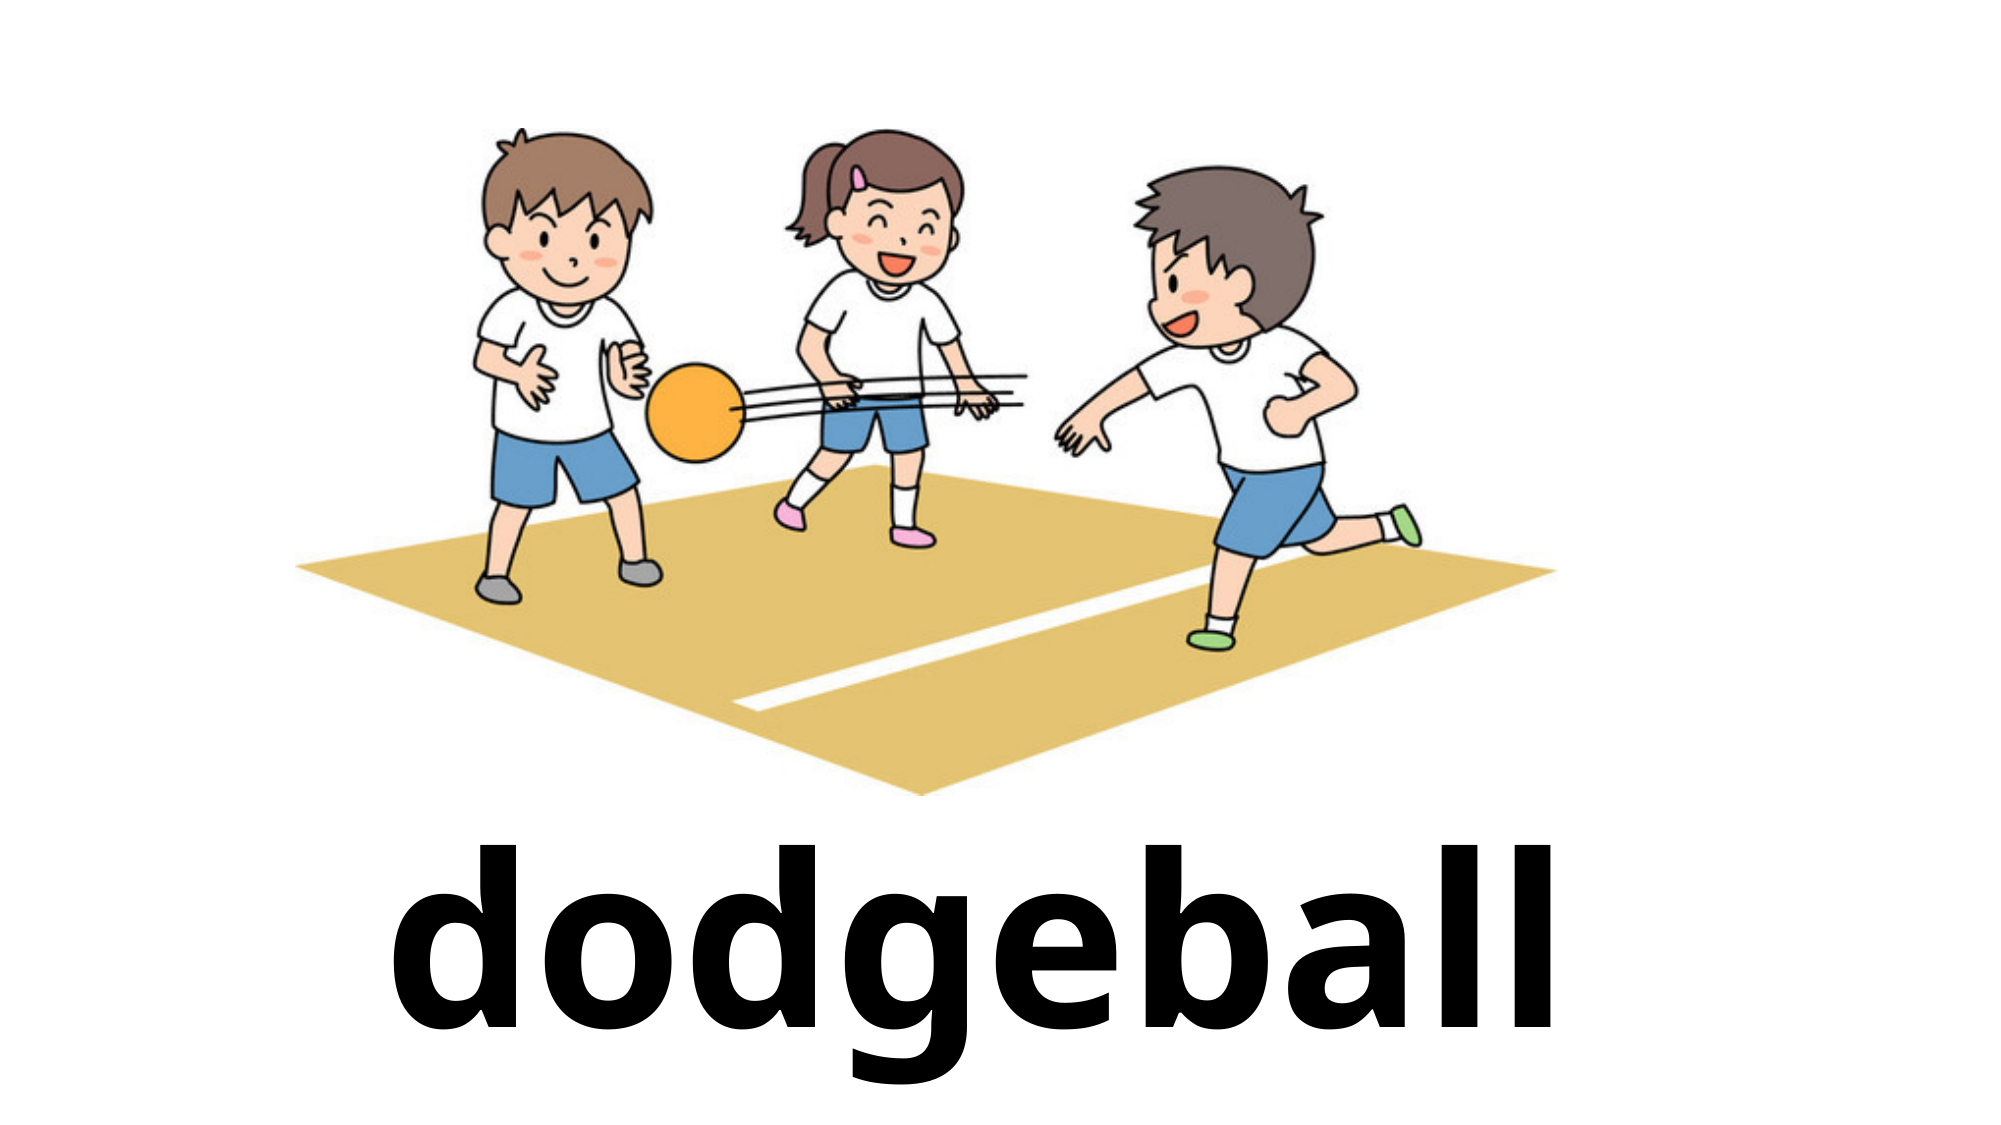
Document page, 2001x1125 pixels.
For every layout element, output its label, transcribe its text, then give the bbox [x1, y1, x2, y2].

text_box dodgeball [368, 780, 1585, 1083]
picture [295, 128, 1559, 796]
